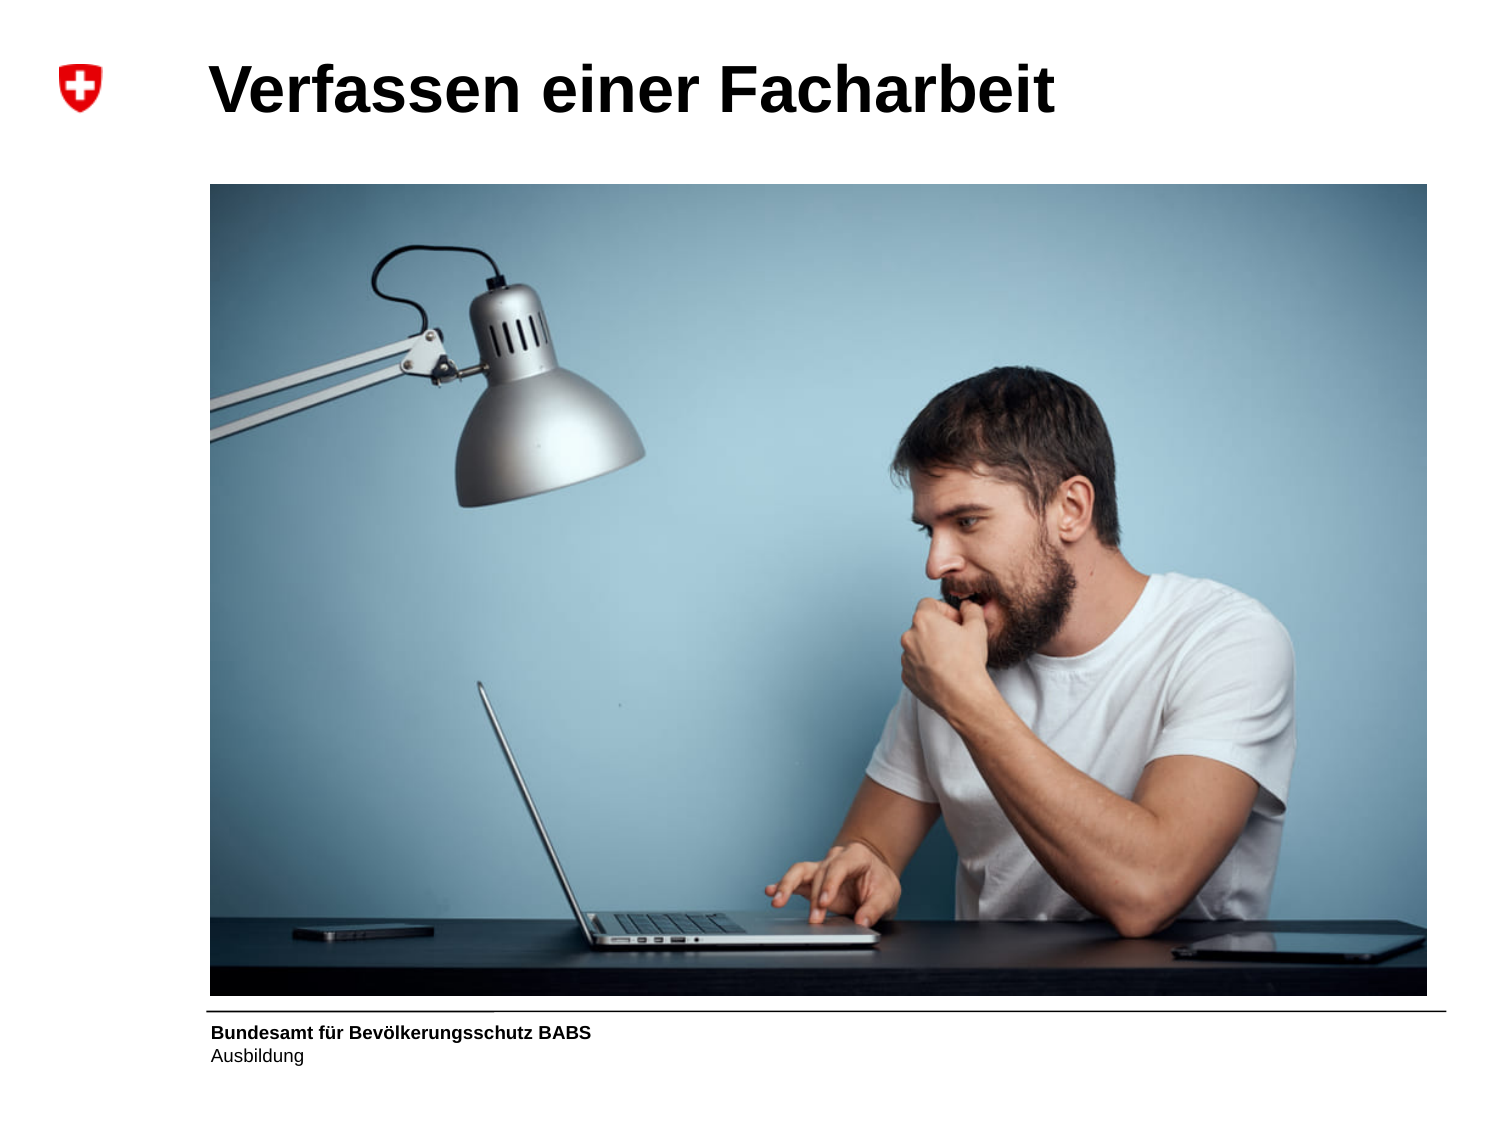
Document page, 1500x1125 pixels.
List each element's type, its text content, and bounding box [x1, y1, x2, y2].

picture [210, 184, 1427, 996]
picture [59, 64, 103, 114]
title Verfassen einer Facharbeit [207, 45, 1433, 209]
